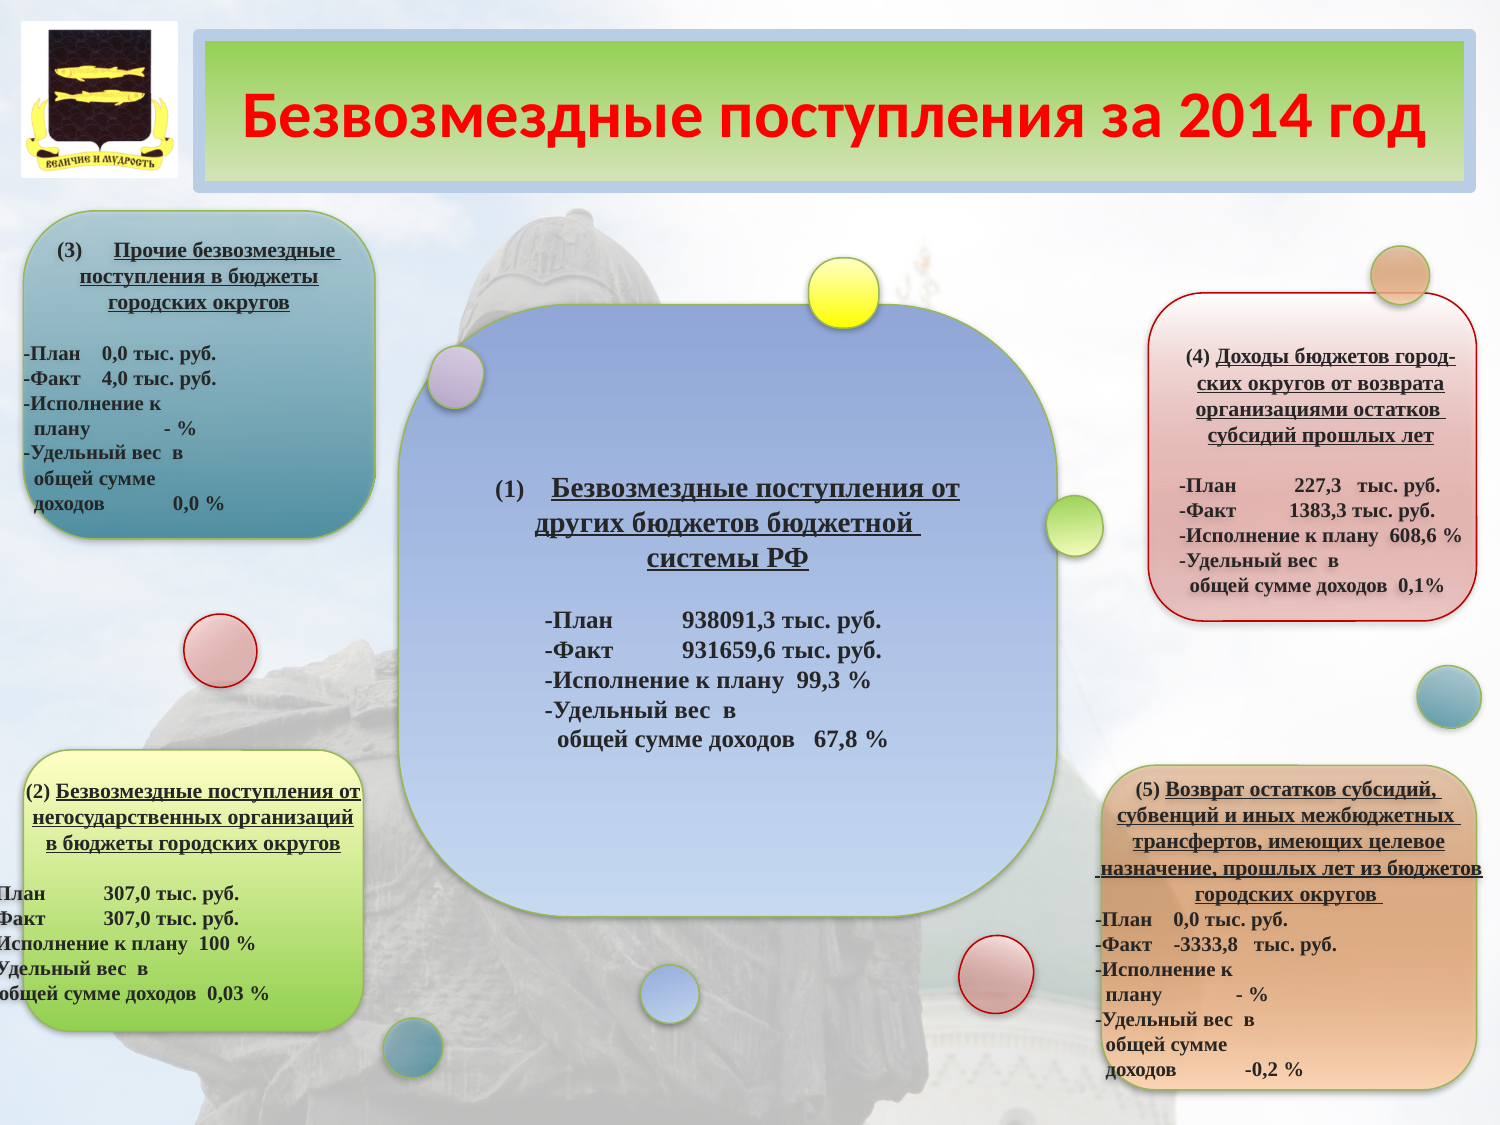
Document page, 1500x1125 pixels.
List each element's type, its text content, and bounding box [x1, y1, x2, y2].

text_box [639, 964, 700, 1025]
text_box Безвозмездные поступления за 2014 год [197, 33, 1472, 189]
text_box [427, 345, 485, 410]
text_box [807, 257, 880, 329]
text_box Прочие безвозмездные поступления в бюджеты городских округов -План 0,0 тыс. руб. -Факт 4,0 тыс. руб. -Исполнение к плану - % -Удельный вес в общей сумме доходов 0,0 % [22, 210, 376, 540]
text_box [1416, 664, 1482, 729]
text_box [21, 21, 178, 178]
text_box [1045, 494, 1104, 558]
text_box Безвозмездные поступления от других бюджетов бюджетной системы РФ -План 938091,3 тыс. руб. -Факт 931659,6 тыс. руб. -Исполнение к плану 99,3 % -Удельный вес в общей сумме доходов 67,8 % [397, 303, 1058, 918]
text_box [382, 1017, 444, 1079]
text_box (2) Безвозмездные поступления от негосударственных организаций в бюджеты городских округов -План 307,0 тыс. руб. -Факт 307,0 тыс. руб. -Исполнение к плану 100 % -Удельный вес в общей сумме доходов 0,03 % [22, 749, 365, 1033]
text_box [958, 934, 1035, 1015]
text_box [1370, 245, 1431, 306]
text_box [183, 613, 258, 689]
text_box (4) Доходы бюджетов город- ских округов от возврата организациями остатков субсидий прошлых лет -План 227,3 тыс. руб. -Факт 1383,3 тыс. руб. -Исполнение к плану 608,6 % -Удельный вес в общей сумме доходов 0,1% [1147, 292, 1478, 622]
text_box (5) Возврат остатков субсидий, субвенций и иных межбюджетных трансфертов, имеющих целевое назначение, прошлых лет из бюджетов городских округов -План 0,0 тыс. руб. -Факт -3333,8 тыс. руб. -Исполнение к плану - % -Удельный вес в общей сумме доходов -0,2 % [1100, 764, 1478, 1091]
